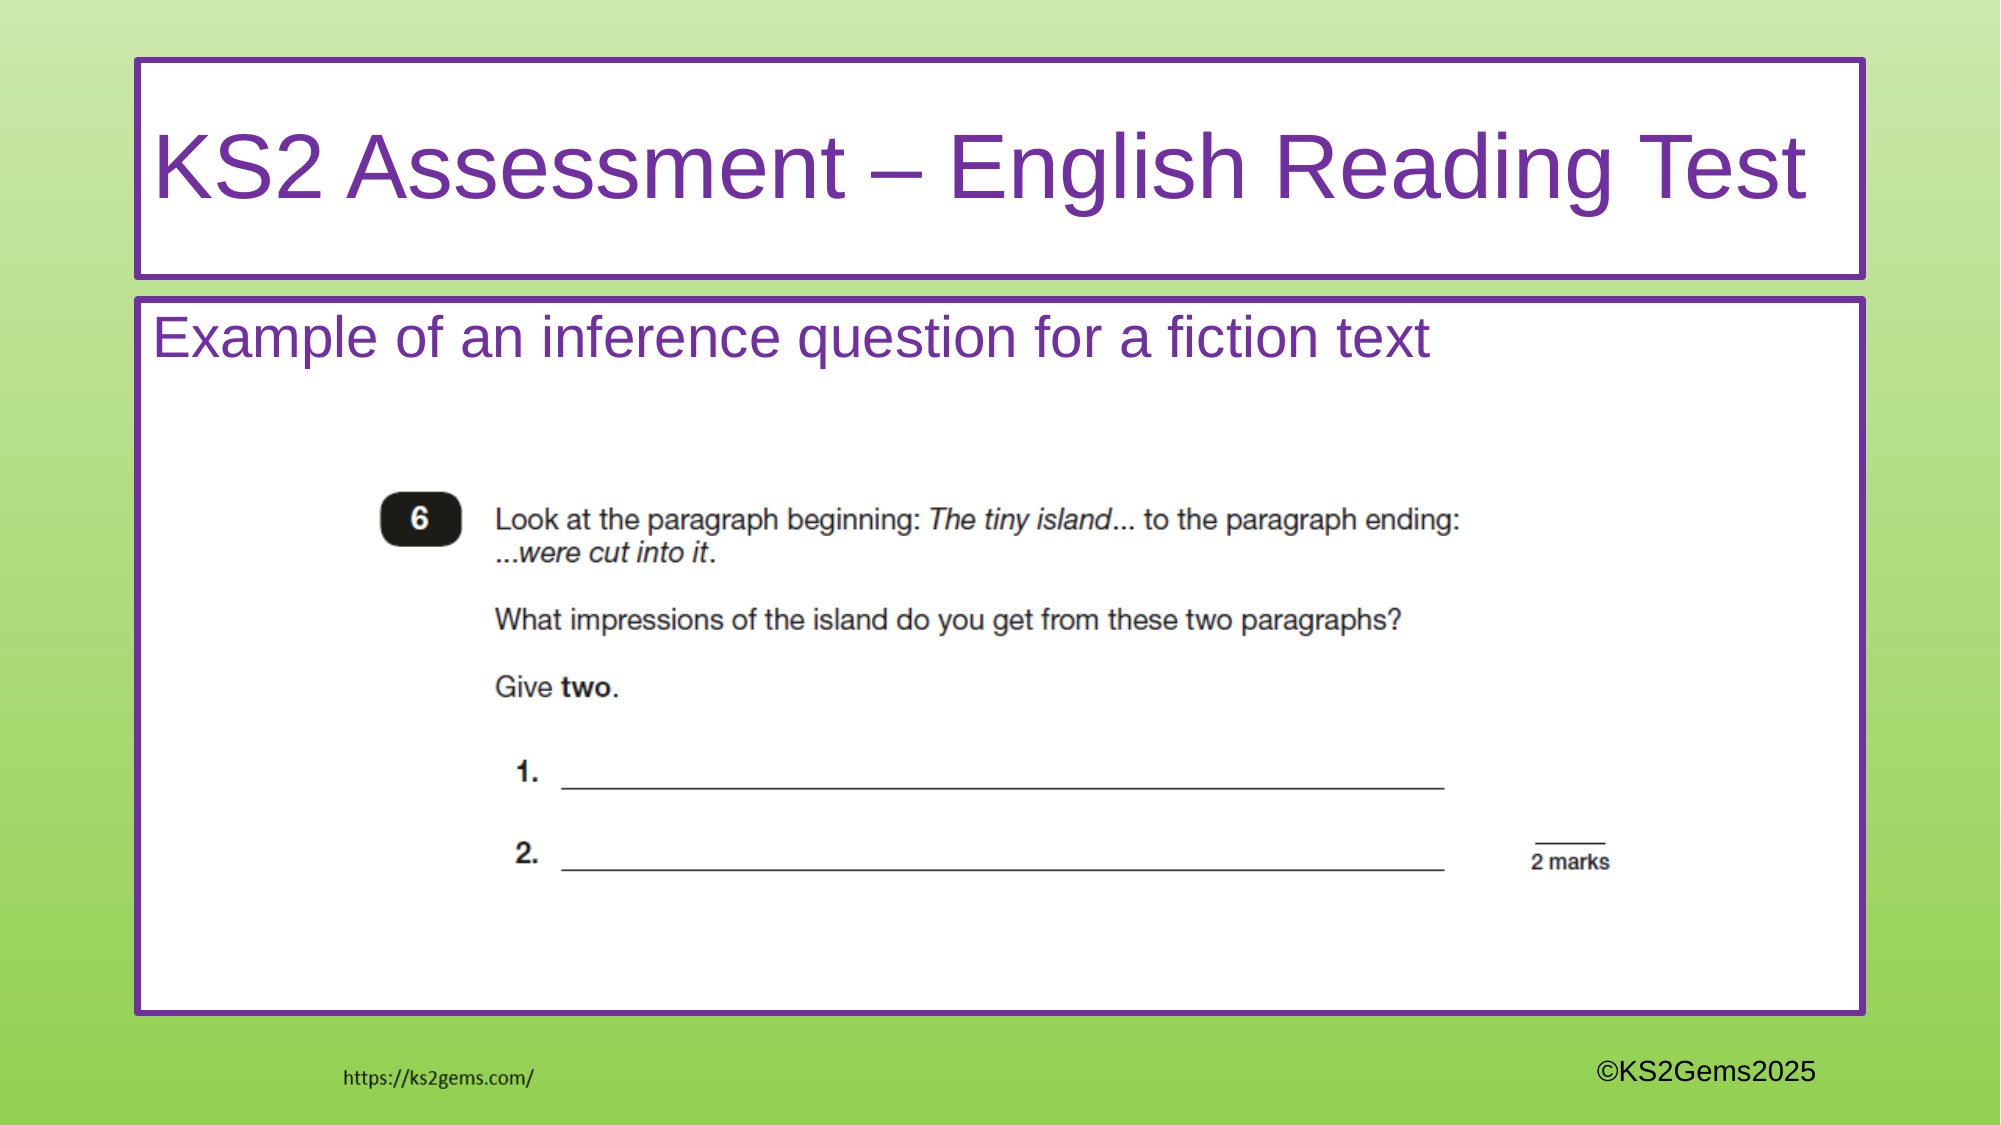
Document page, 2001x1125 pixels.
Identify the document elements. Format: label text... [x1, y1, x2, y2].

picture [328, 1056, 588, 1104]
title KS2 Assessment – English Reading Test [137, 59, 1863, 278]
picture [341, 442, 1659, 923]
list Example of an inference question for a fiction text [137, 299, 1863, 1014]
